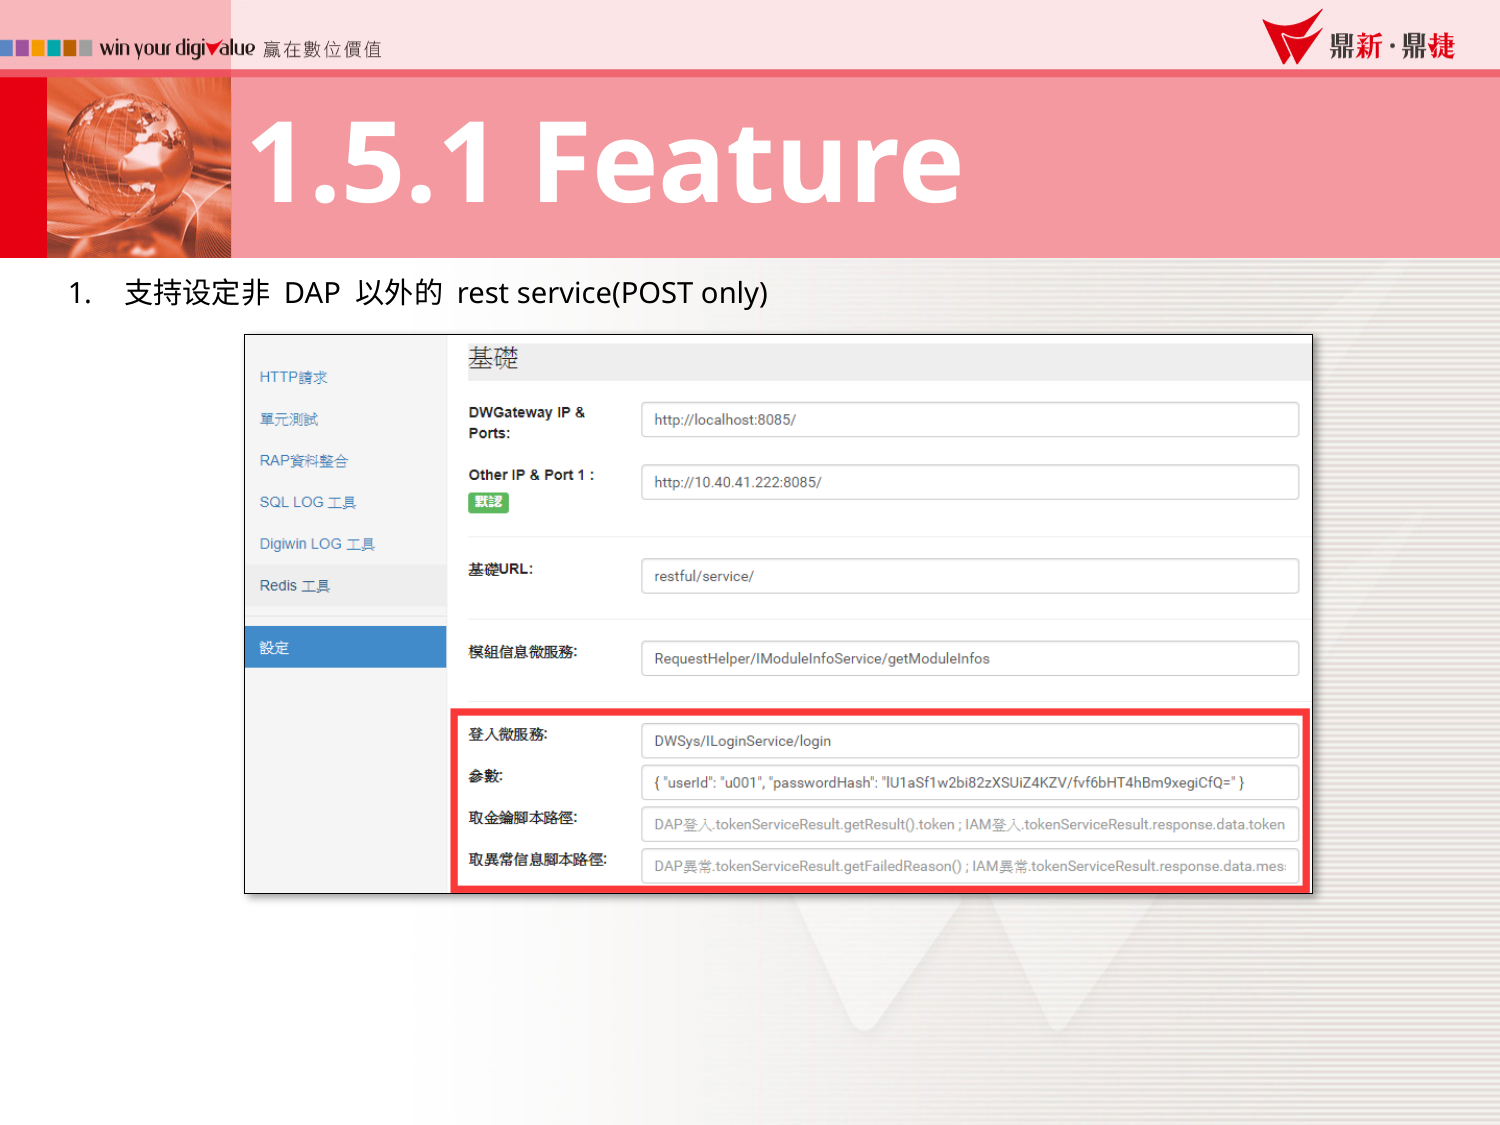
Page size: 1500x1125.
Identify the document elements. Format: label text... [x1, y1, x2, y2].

text_box 支持设定非 DAP 以外的 rest service(POST only) [53, 267, 1437, 964]
picture [0, 0, 1500, 1125]
text_box 1.5.1 Feature [230, 82, 1500, 236]
